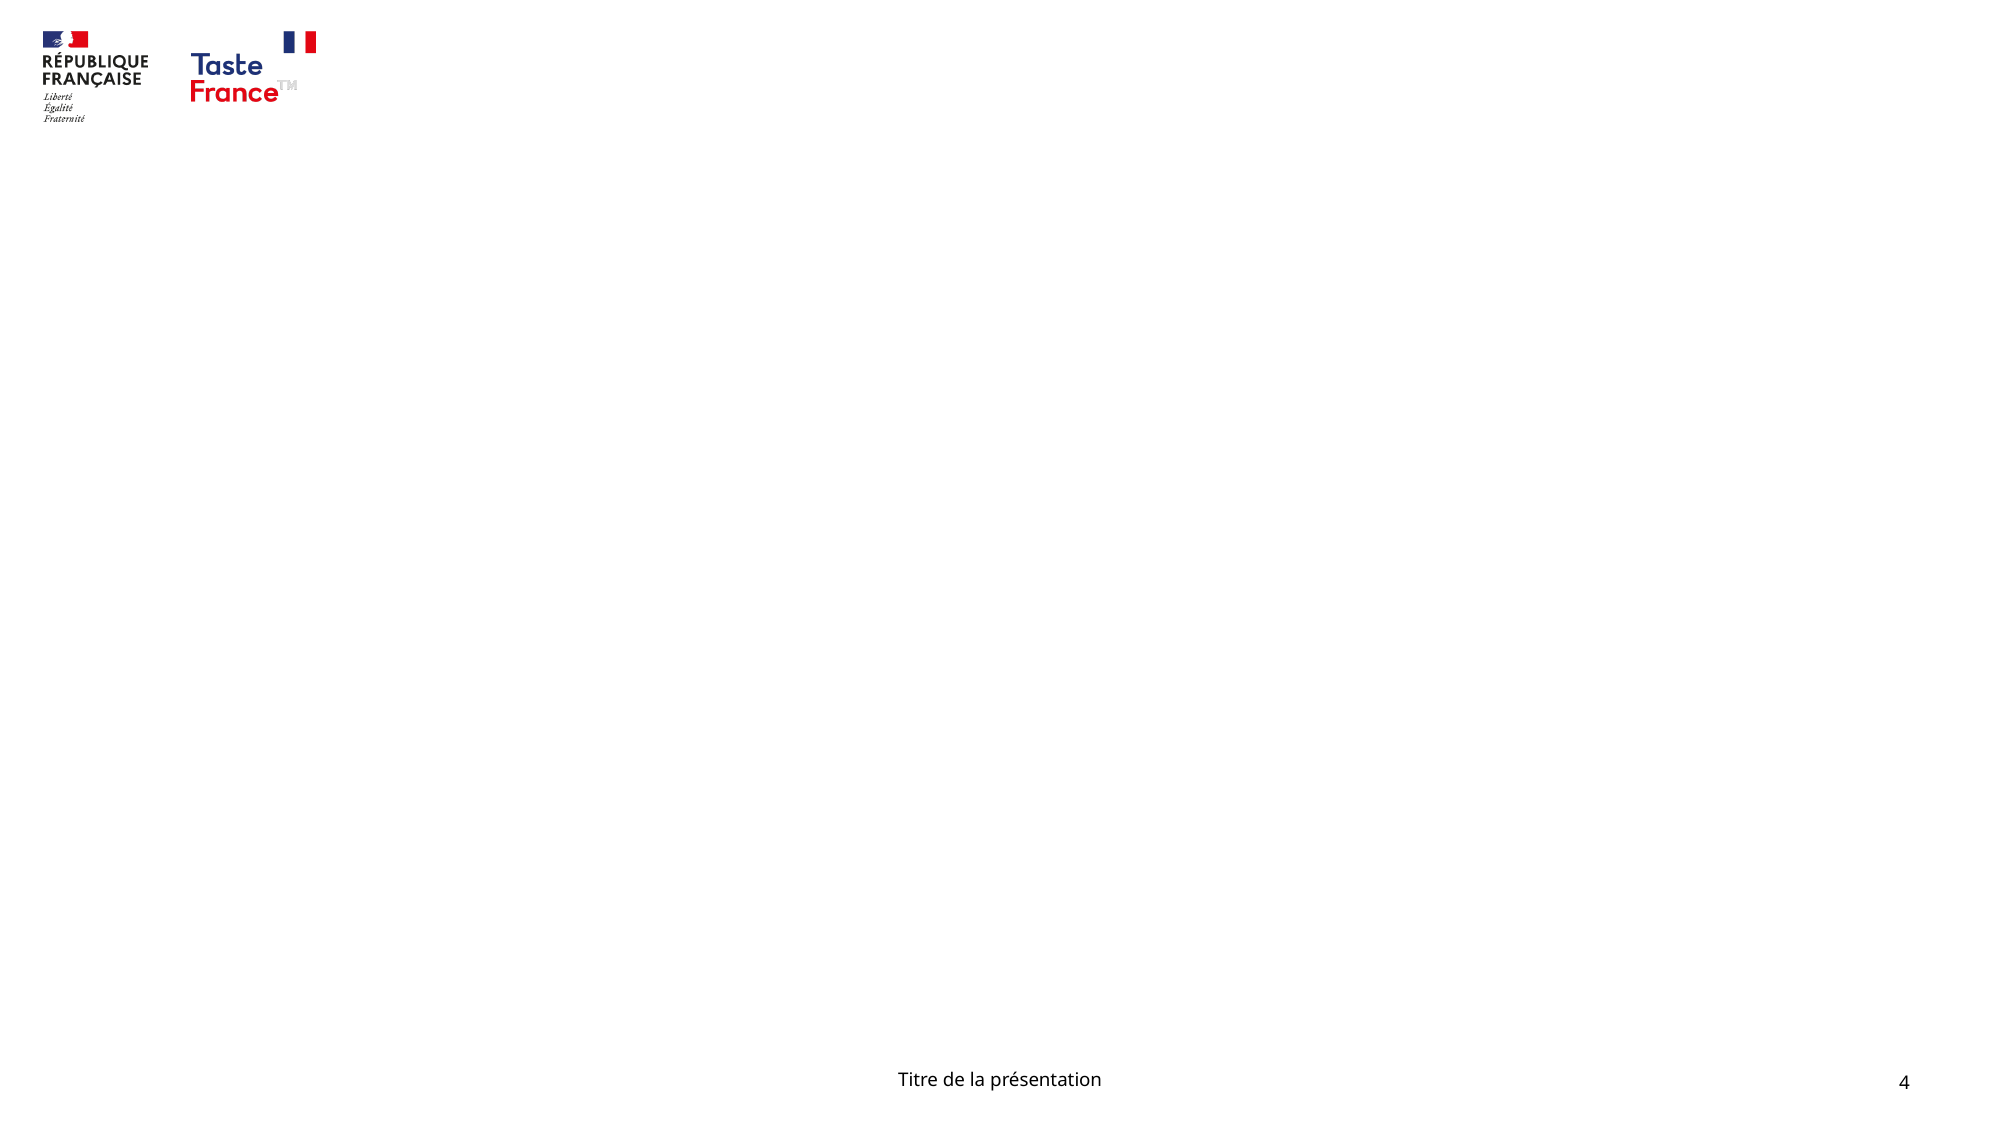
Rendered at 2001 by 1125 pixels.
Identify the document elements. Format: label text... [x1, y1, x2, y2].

picture [191, 31, 316, 102]
footer Titre de la présentation [190, 1042, 1809, 1125]
picture [43, 31, 148, 122]
slide_number 4 [1809, 1042, 2000, 1125]
